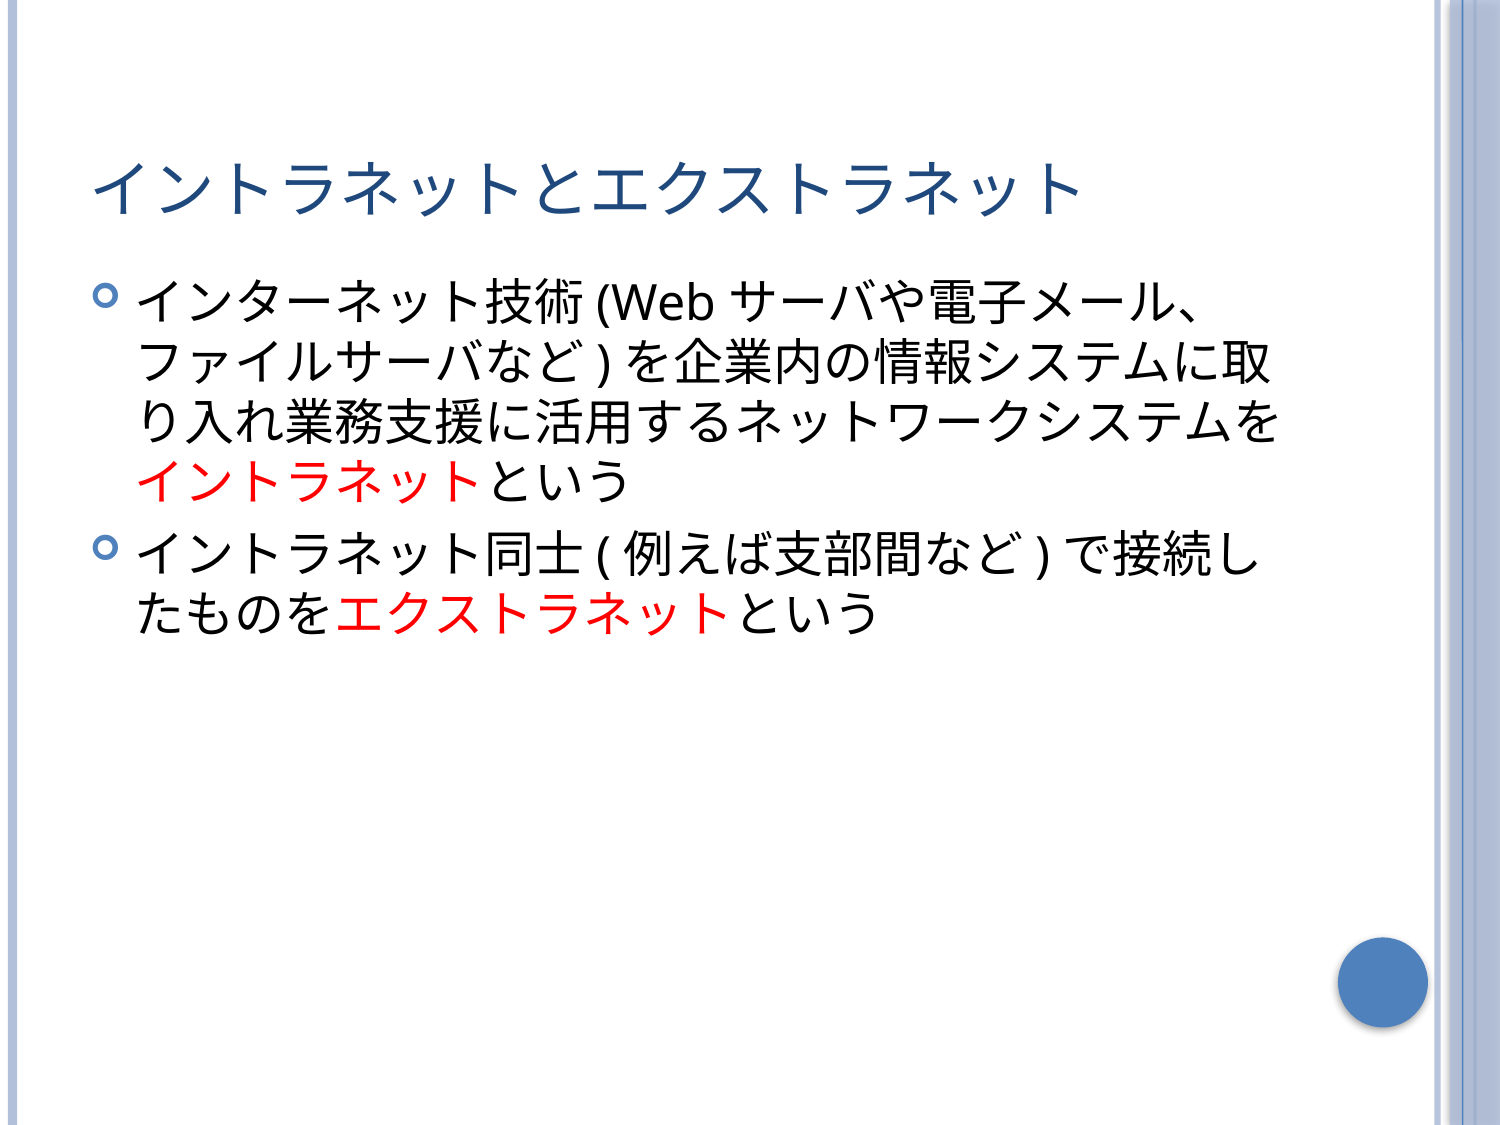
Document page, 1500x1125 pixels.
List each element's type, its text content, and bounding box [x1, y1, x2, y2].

title イントラネットとエクストラネット [75, 45, 1300, 233]
list インターネット技術(Webサーバや電子メール、ファイルサーバなど)を企業内の情報システムに取り入れ業務支援に活用するネットワークシステムをイントラネットという イントラネット同士(例えば支部間など)で接続したものをエクストラネットという [75, 262, 1300, 1062]
